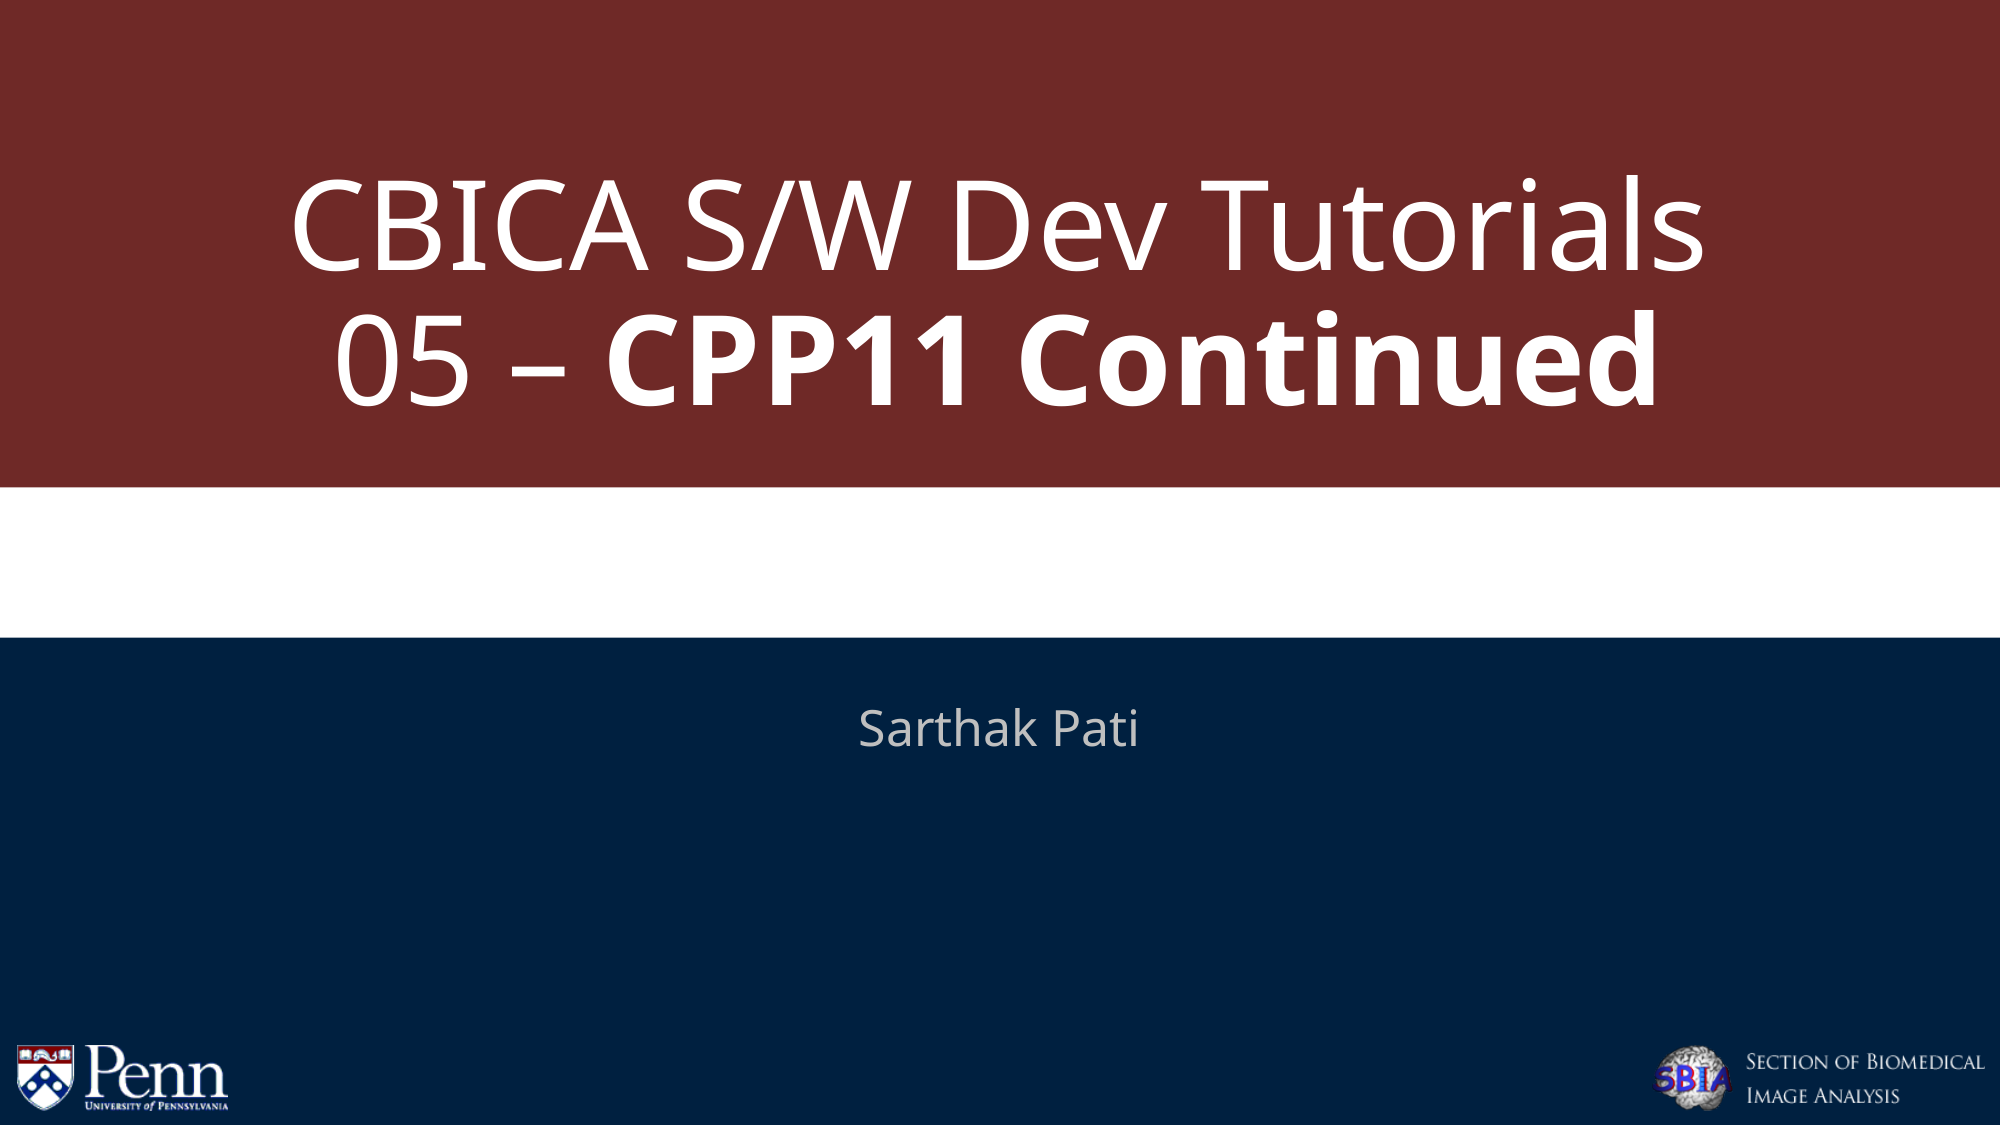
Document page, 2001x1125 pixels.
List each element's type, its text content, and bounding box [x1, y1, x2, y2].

picture [1652, 1044, 1985, 1112]
subtitle Sarthak Pati [249, 696, 1750, 968]
title CBICA S/W Dev Tutorials 05 – CPP11 Continued [101, 48, 1896, 440]
picture [17, 1045, 228, 1111]
